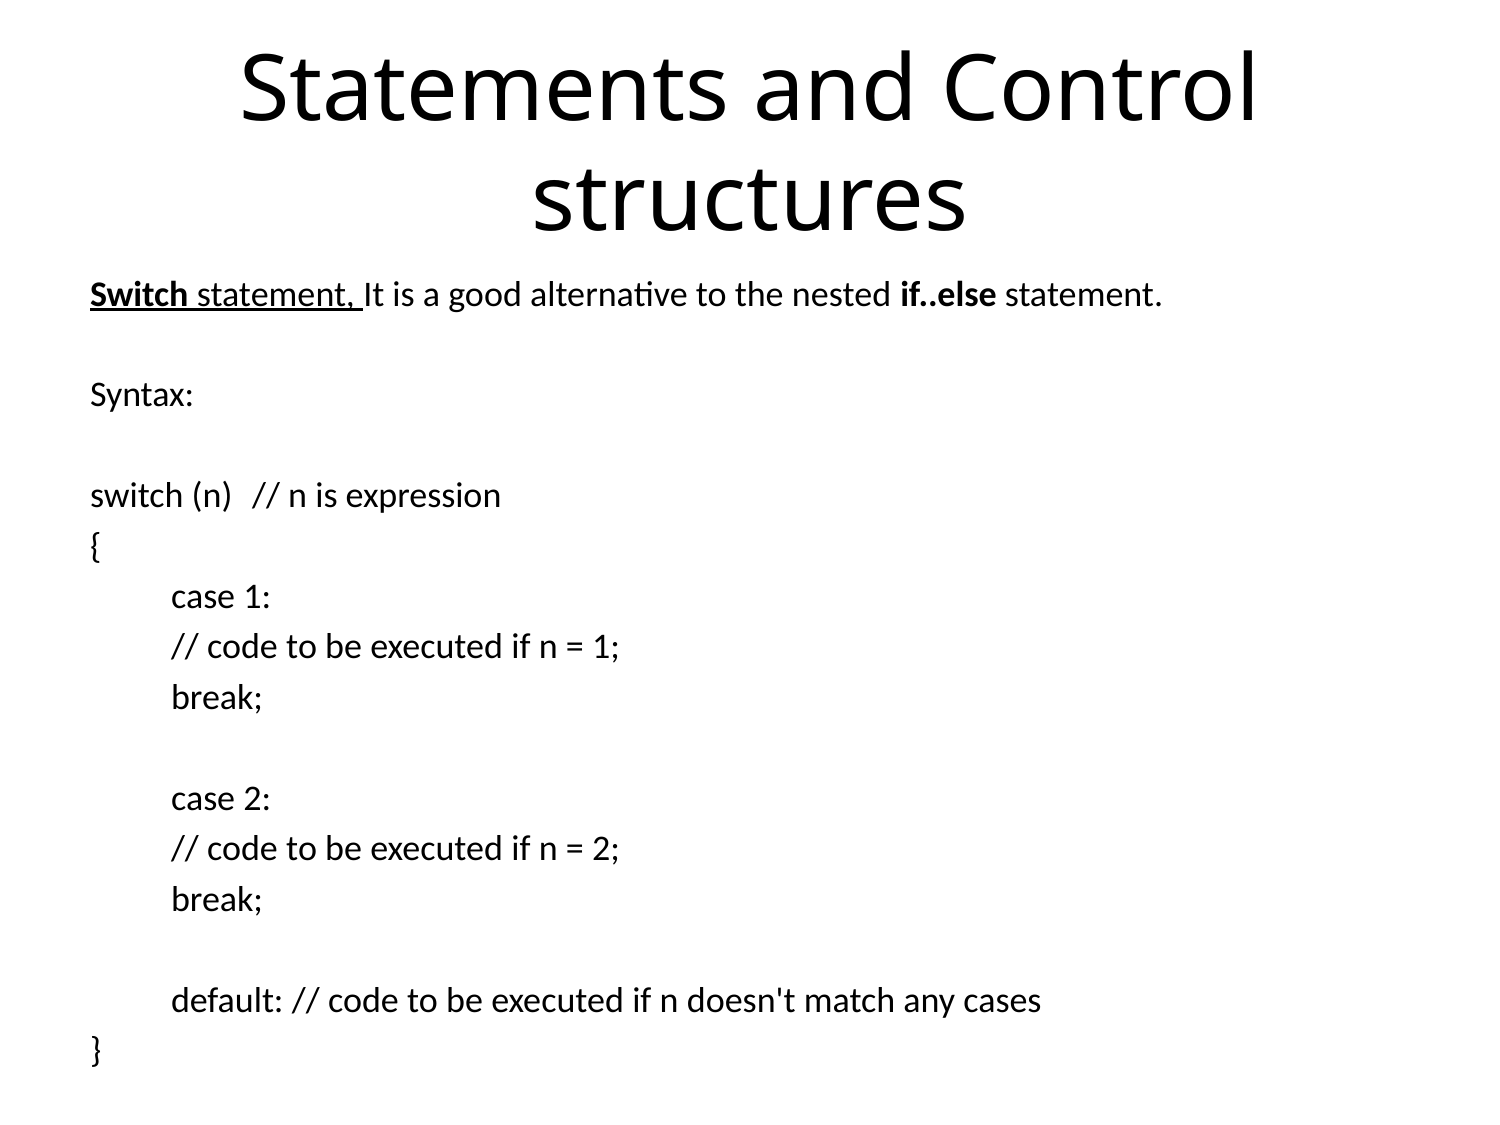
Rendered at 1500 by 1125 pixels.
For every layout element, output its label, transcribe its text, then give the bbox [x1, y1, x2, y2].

title Statements and Control structures [75, 45, 1425, 233]
list Switch statement, It is a good alternative to the nested if..else statement. Syntax: switch (n) // n is expression { case 1: // code to be executed if n = 1; break; case 2: // code to be executed if n = 2; break; default: // code to be executed if n doesn't match any cases } [75, 262, 1425, 1088]
